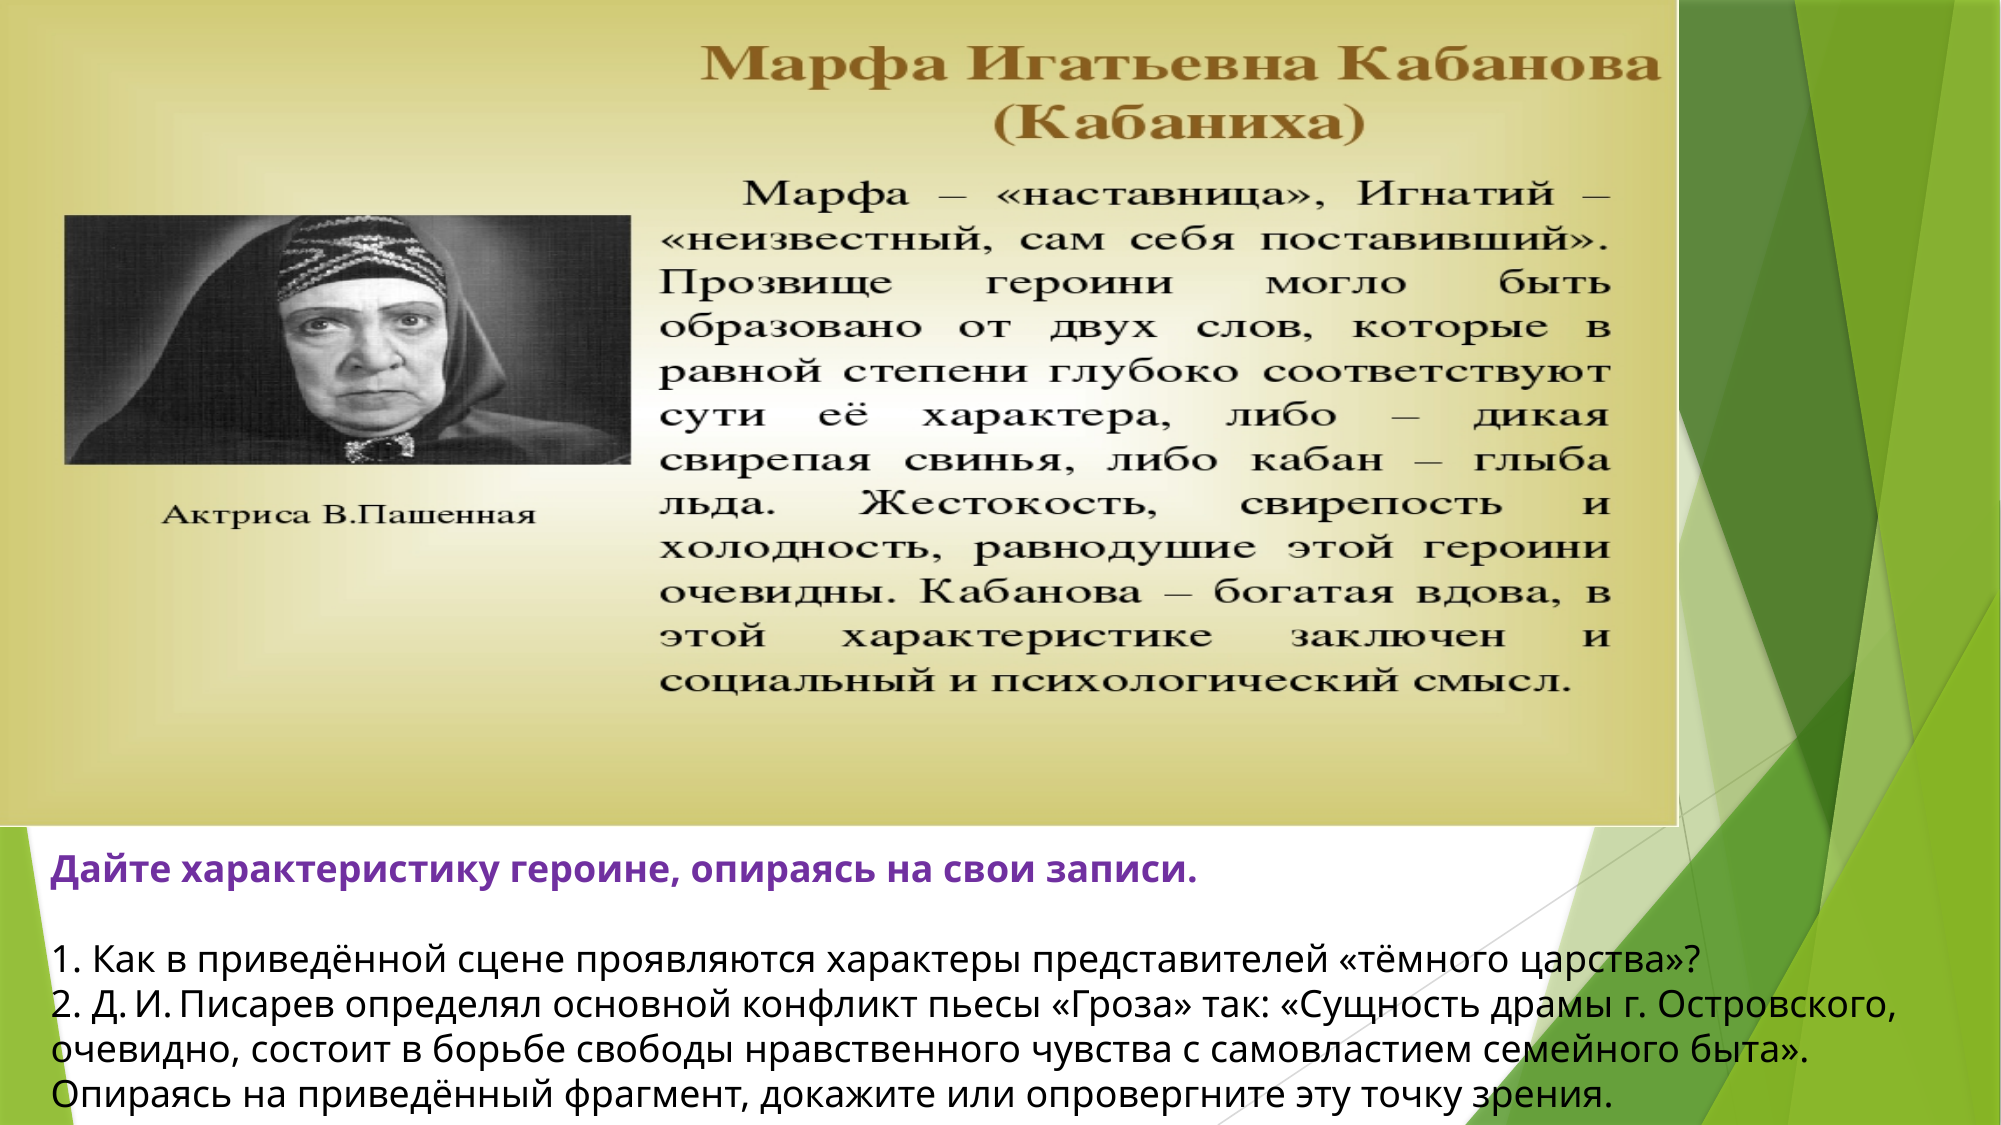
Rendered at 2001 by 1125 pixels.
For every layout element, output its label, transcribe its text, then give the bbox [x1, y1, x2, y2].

picture [0, 0, 1680, 827]
text_box Дайте характеристику героине, опираясь на свои записи. 1. Как в приведённой сцене проявляются характеры представителей «тёмного царства»? 2. Д. И. Писарев определял основной конфликт пьесы «Гроза» так: «Сущность драмы г. Островского, очевидно, состоит в борьбе свободы нравственного чувства с самовластием семейного быта». Опираясь на приведённый фрагмент, докажите или опровергните эту точку зрения. [35, 837, 1924, 1125]
